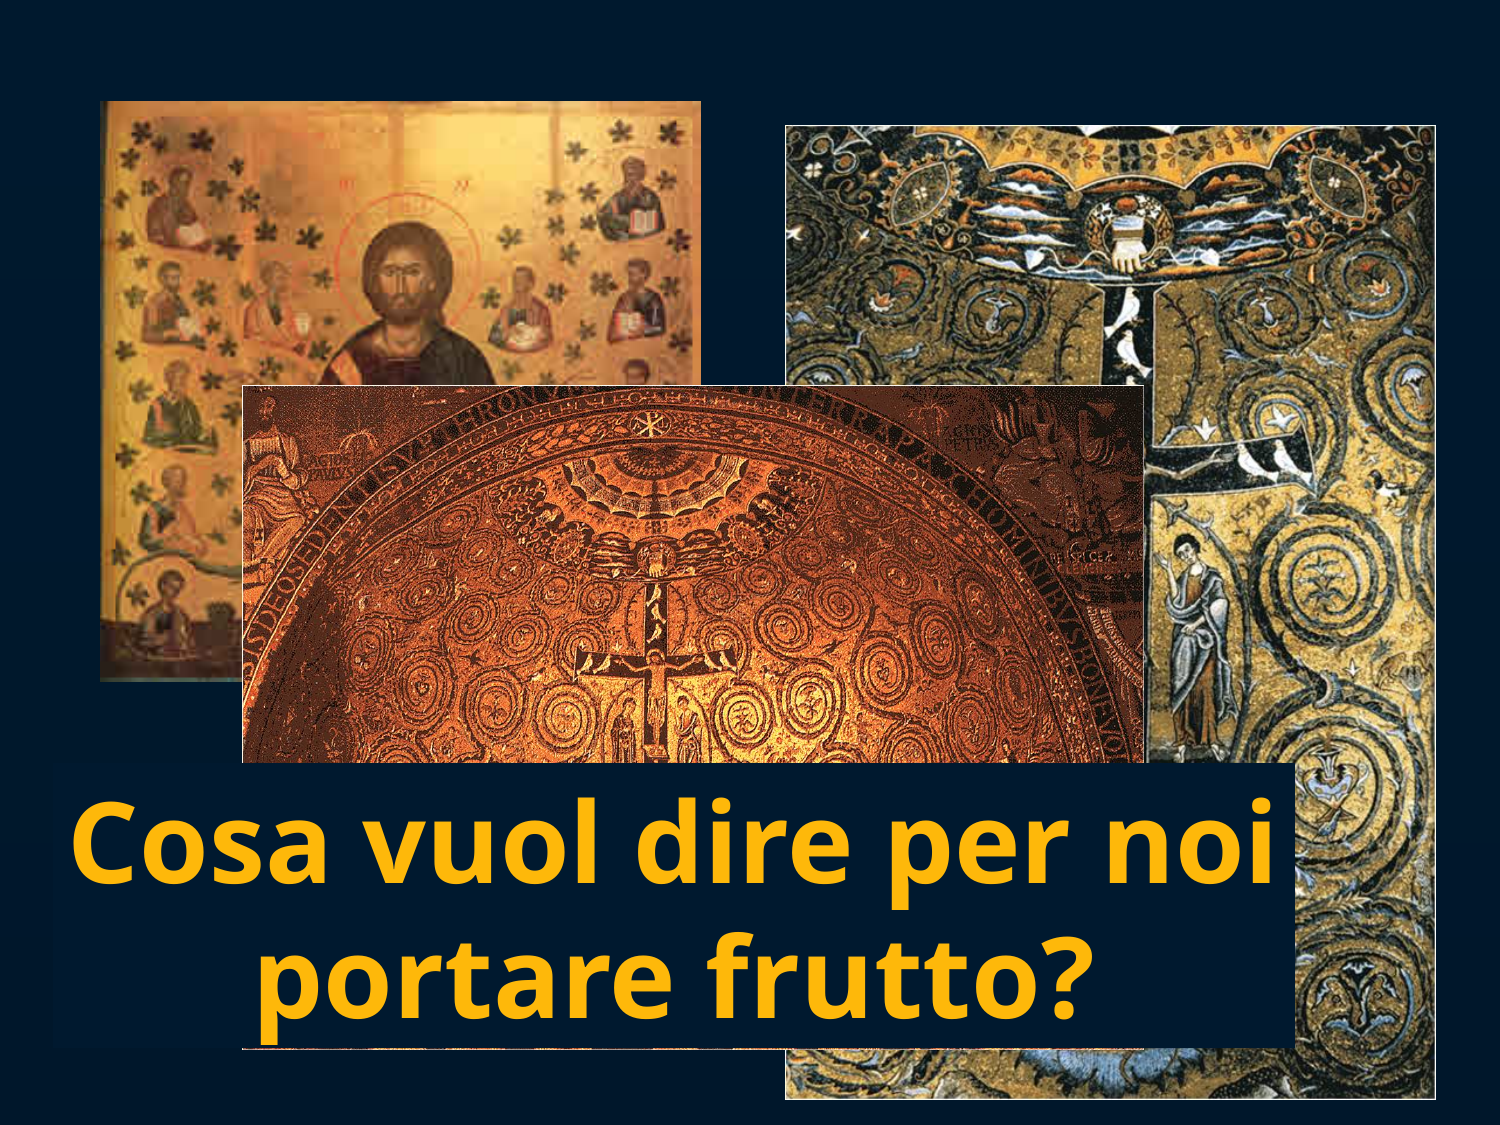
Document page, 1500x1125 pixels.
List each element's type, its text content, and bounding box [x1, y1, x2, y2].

text_box Cosa vuol dire per noi portare frutto? [52, 763, 233, 1049]
picture [99, 101, 701, 683]
picture [784, 124, 1436, 1100]
picture [241, 384, 1145, 1050]
